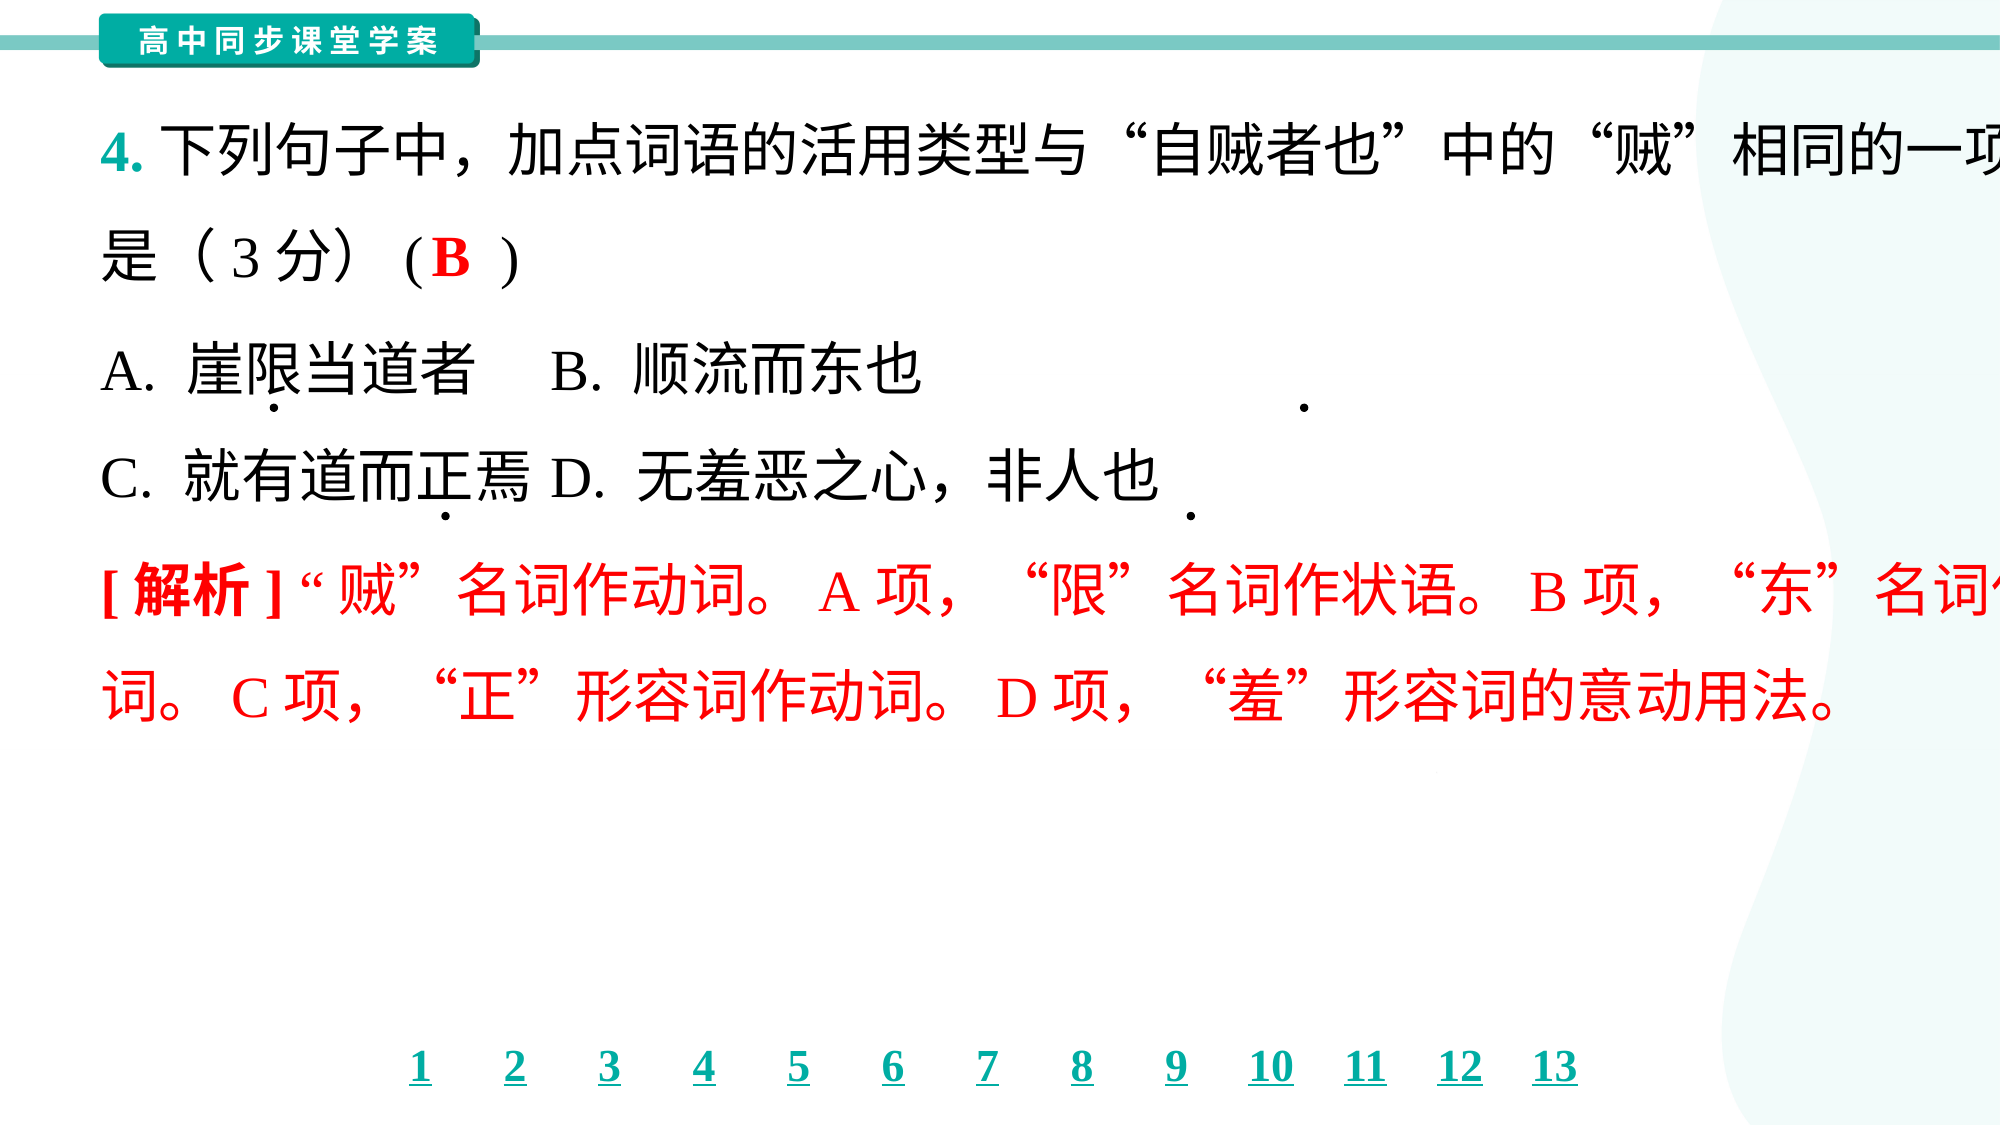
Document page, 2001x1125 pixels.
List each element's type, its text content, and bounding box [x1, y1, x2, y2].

text_box [441, 511, 450, 521]
text_box [1299, 403, 1309, 412]
text_box [解析] “贼”名词作动词。A项，“限”名词作状语。B项，“东”名词作动 词。C项，“正”形容词作动词。D项，“羞”形容词的意动用法。 [100, 517, 1899, 730]
text_box [1186, 511, 1196, 521]
text_box B [410, 184, 492, 289]
text_box [269, 403, 279, 412]
text_box A. 崖限当道者 B. 顺流而东也 C. 就有道而正焉 D. 无羞恶之心，非人也 [100, 296, 1899, 509]
text_box 4.下列句子中，加点词语的活用类型与“自贼者也”中的“贼”相同的一项 是（3分）( ) [100, 76, 1899, 290]
picture [0, 0, 2000, 1125]
